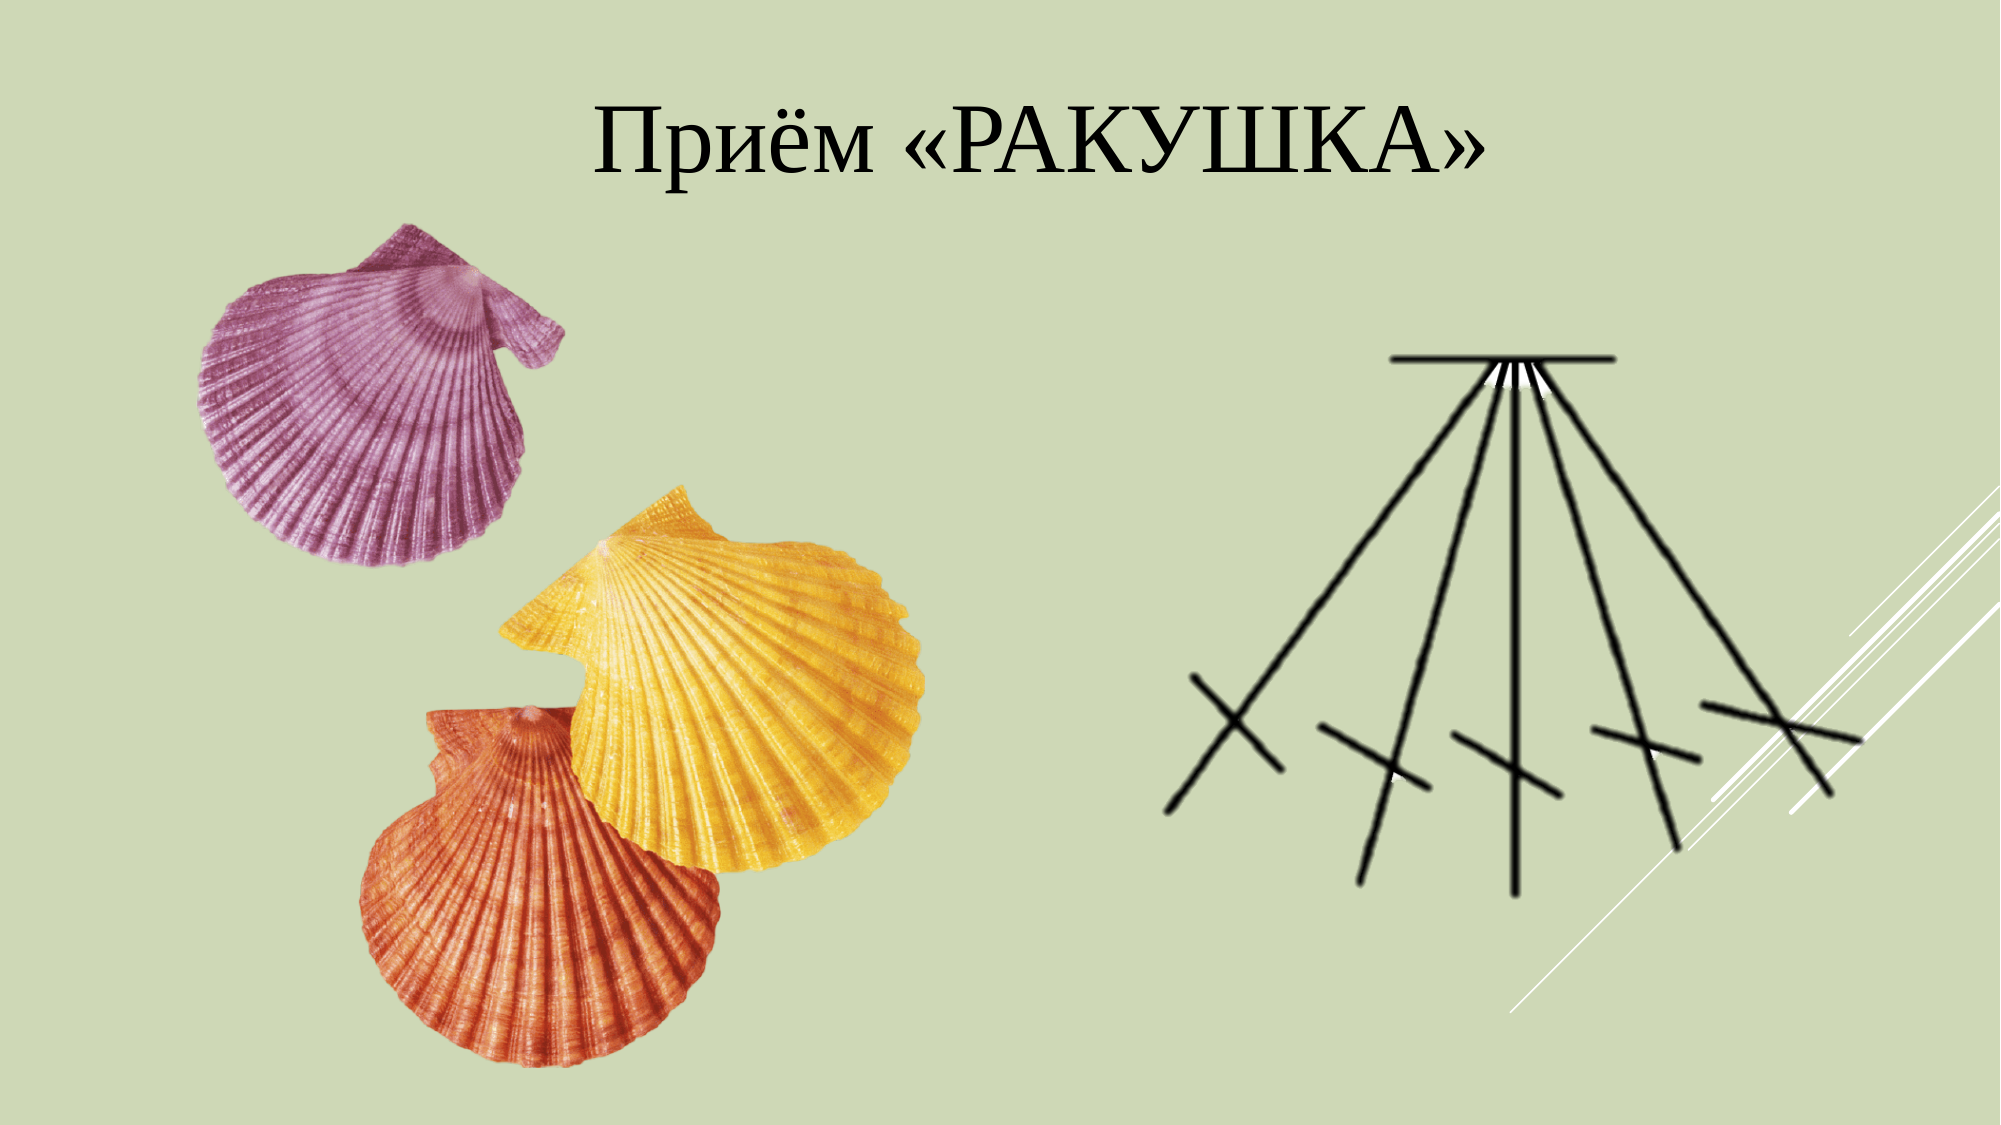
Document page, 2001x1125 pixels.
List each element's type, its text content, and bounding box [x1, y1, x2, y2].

text_box Приём «РАКУШКА» [577, 64, 1529, 200]
picture [195, 222, 925, 1068]
picture [1124, 279, 1887, 942]
